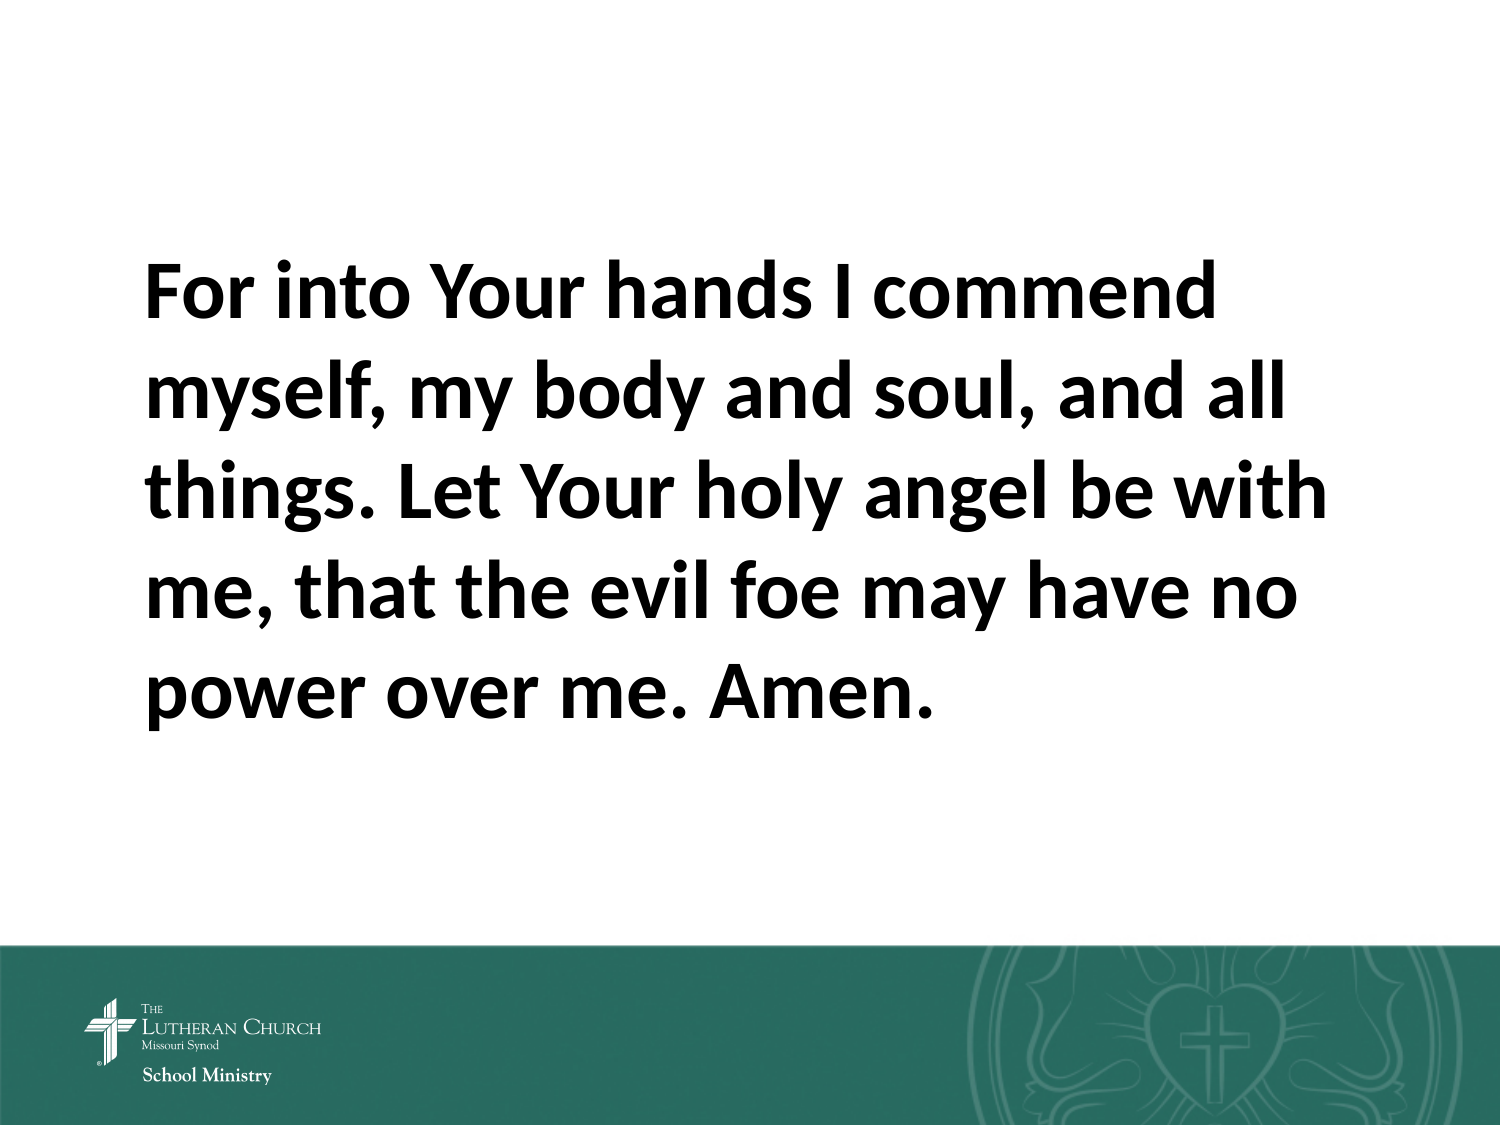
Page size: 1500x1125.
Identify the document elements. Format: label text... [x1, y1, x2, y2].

picture [0, 0, 1500, 1125]
list For into Your hands I commend myself, my body and soul, and all things. Let Your holy angel be with me, that the evil foe may have no power over me. Amen. [73, 111, 1428, 975]
